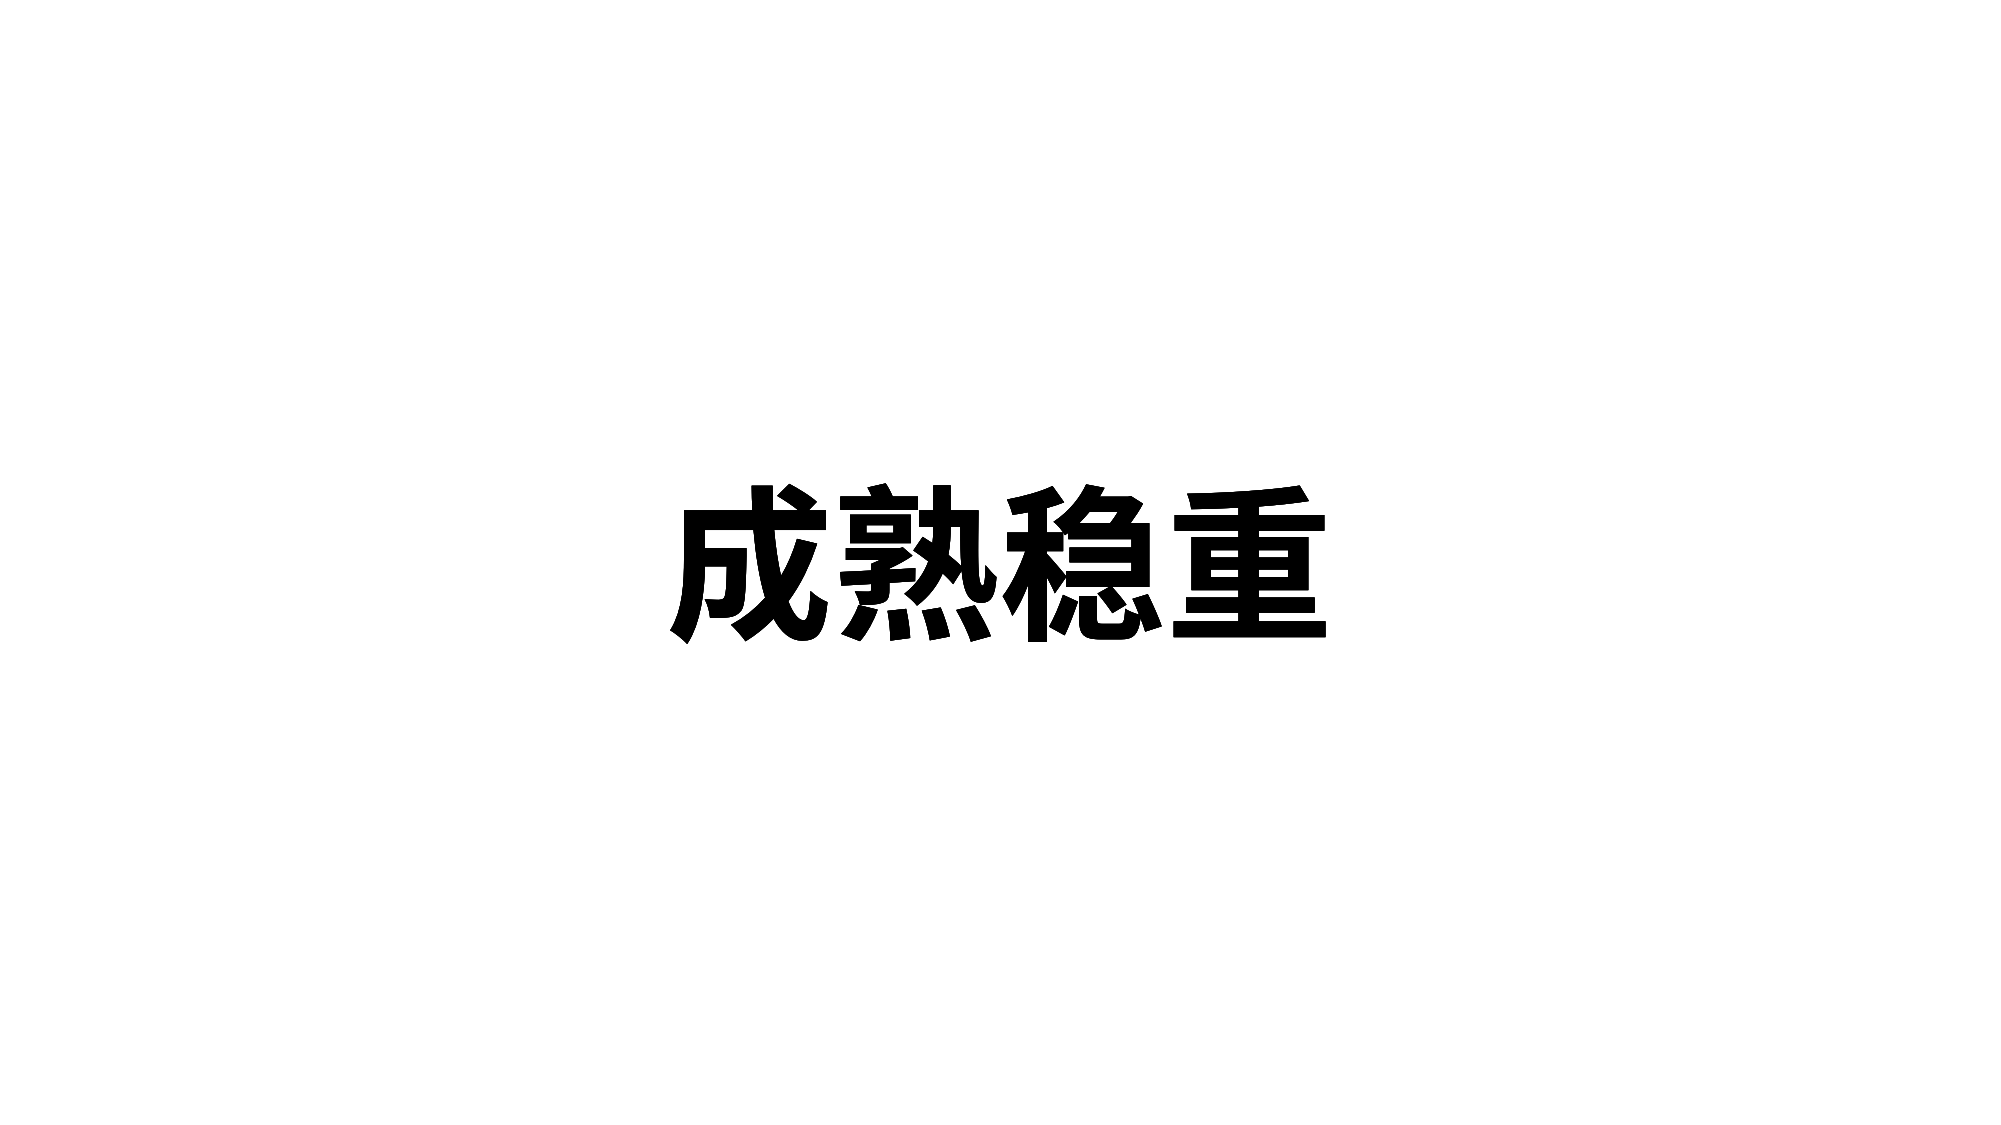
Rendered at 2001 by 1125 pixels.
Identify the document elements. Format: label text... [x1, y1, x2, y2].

text_box 成熟稳重 [541, 453, 1459, 669]
